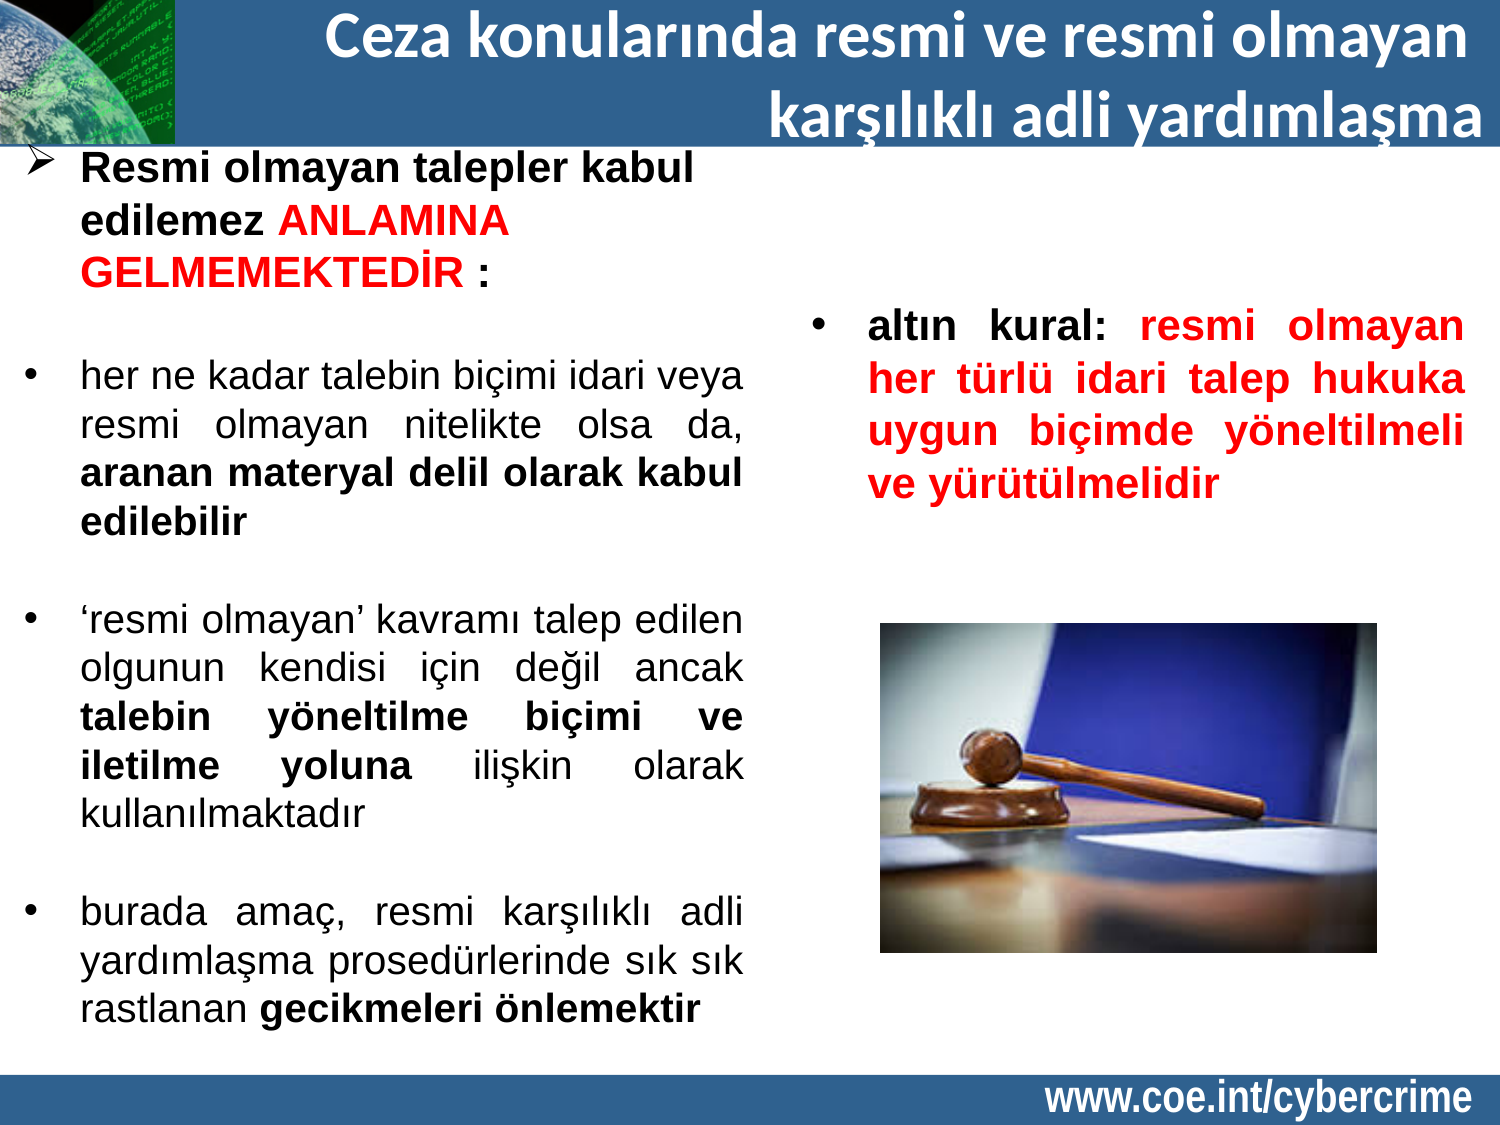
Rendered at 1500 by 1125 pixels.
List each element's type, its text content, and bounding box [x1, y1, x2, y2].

text_box altın kural: resmi olmayan her türlü idari talep hukuka uygun biçimde yöneltilmeli ve yürütülmelidir [796, 289, 1480, 515]
picture [0, 0, 175, 144]
picture [880, 623, 1378, 954]
text_box Resmi olmayan talepler kabul edilemez ANLAMINA GELMEMEKTEDİR : her ne kadar talebin biçimi idari veya resmi olmayan nitelikte olsa da, aranan materyal delil olarak kabul edilebilir ‘resmi olmayan’ kavramı talep edilen olgunun kendisi için değil ancak talebin yöneltilme biçimi ve iletilme yoluna ilişkin olarak kullanılmaktadır burada amaç, resmi karşılıklı adli yardımlaşma prosedürlerinde sık sık rastlanan gecikmeleri önlemektir [9, 131, 760, 1039]
text_box [0, 1073, 1030, 1125]
text_box Ceza konularında resmi ve resmi olmayan karşılıklı adli yardımlaşma [179, 0, 1500, 149]
text_box www.coe.int/cybercrime [1030, 1059, 1500, 1125]
